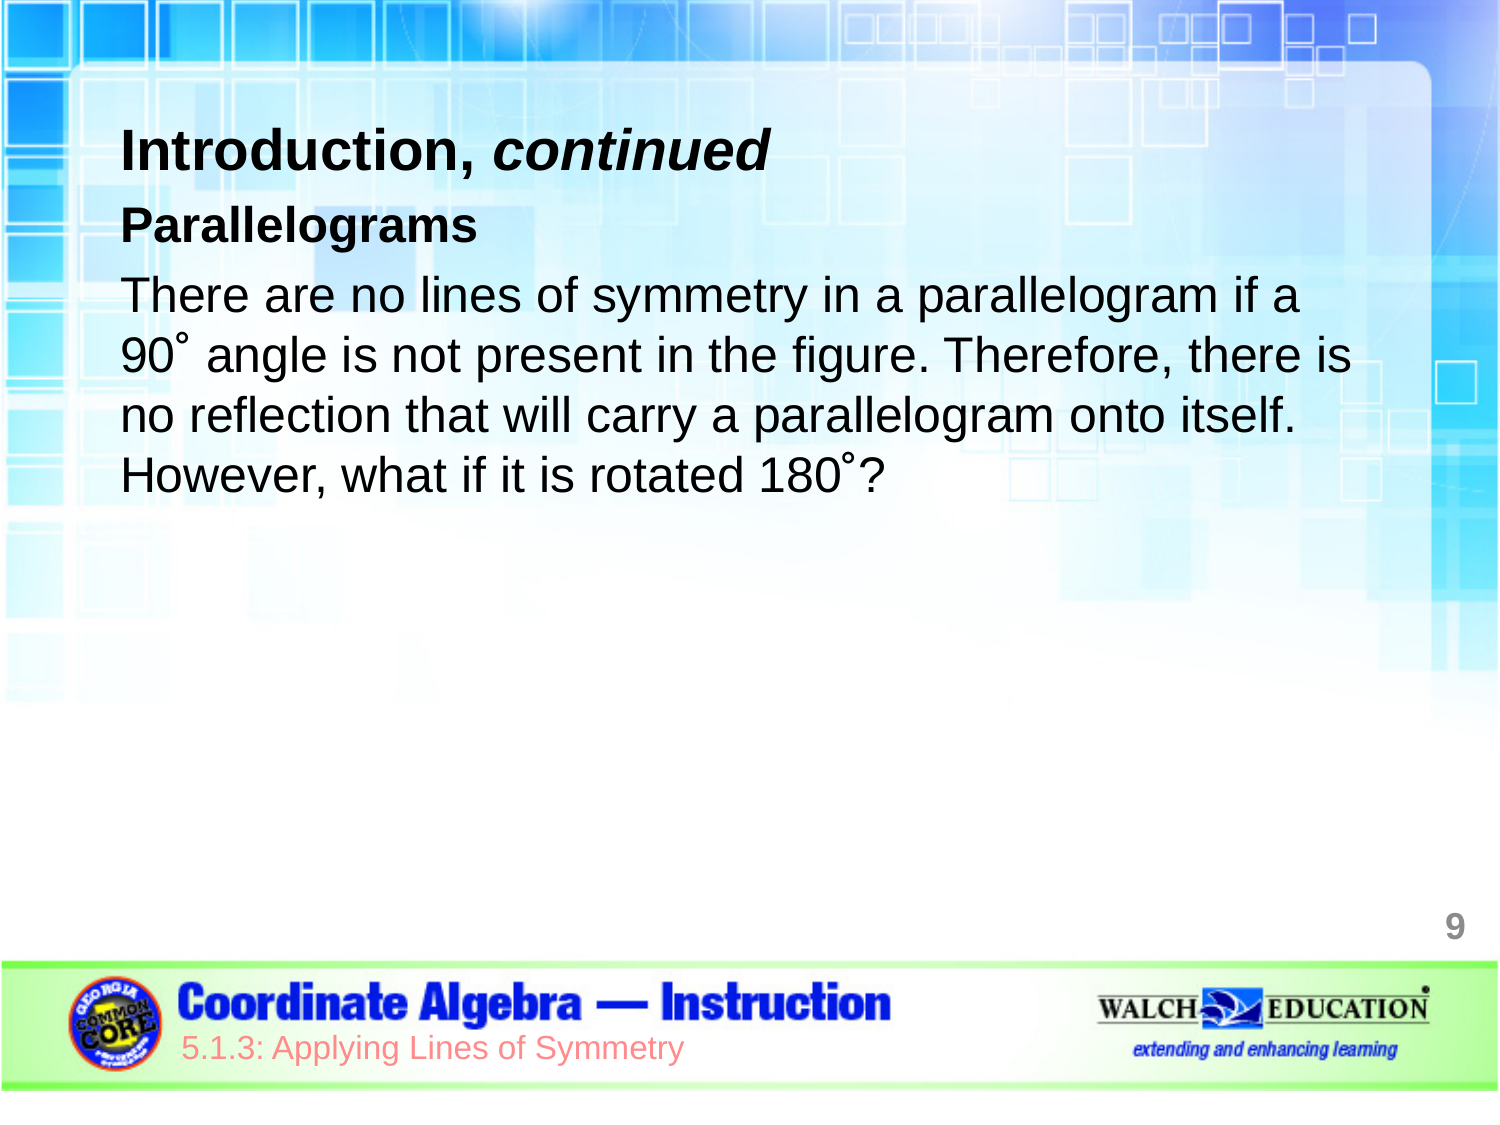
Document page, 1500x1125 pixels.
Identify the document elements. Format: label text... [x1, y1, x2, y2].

slide_number 9 [1361, 901, 1481, 949]
footer 5.1.3: Applying Lines of Symmetry [166, 1024, 1080, 1069]
picture [1, 0, 1500, 1091]
subtitle Introduction, continued Parallelograms There are no lines of symmetry in a parallelogram if a 90˚ angle is not present in the figure. Therefore, there is no reflection that will carry a parallelogram onto itself. However, what if it is rotated 180˚? [105, 105, 1394, 925]
